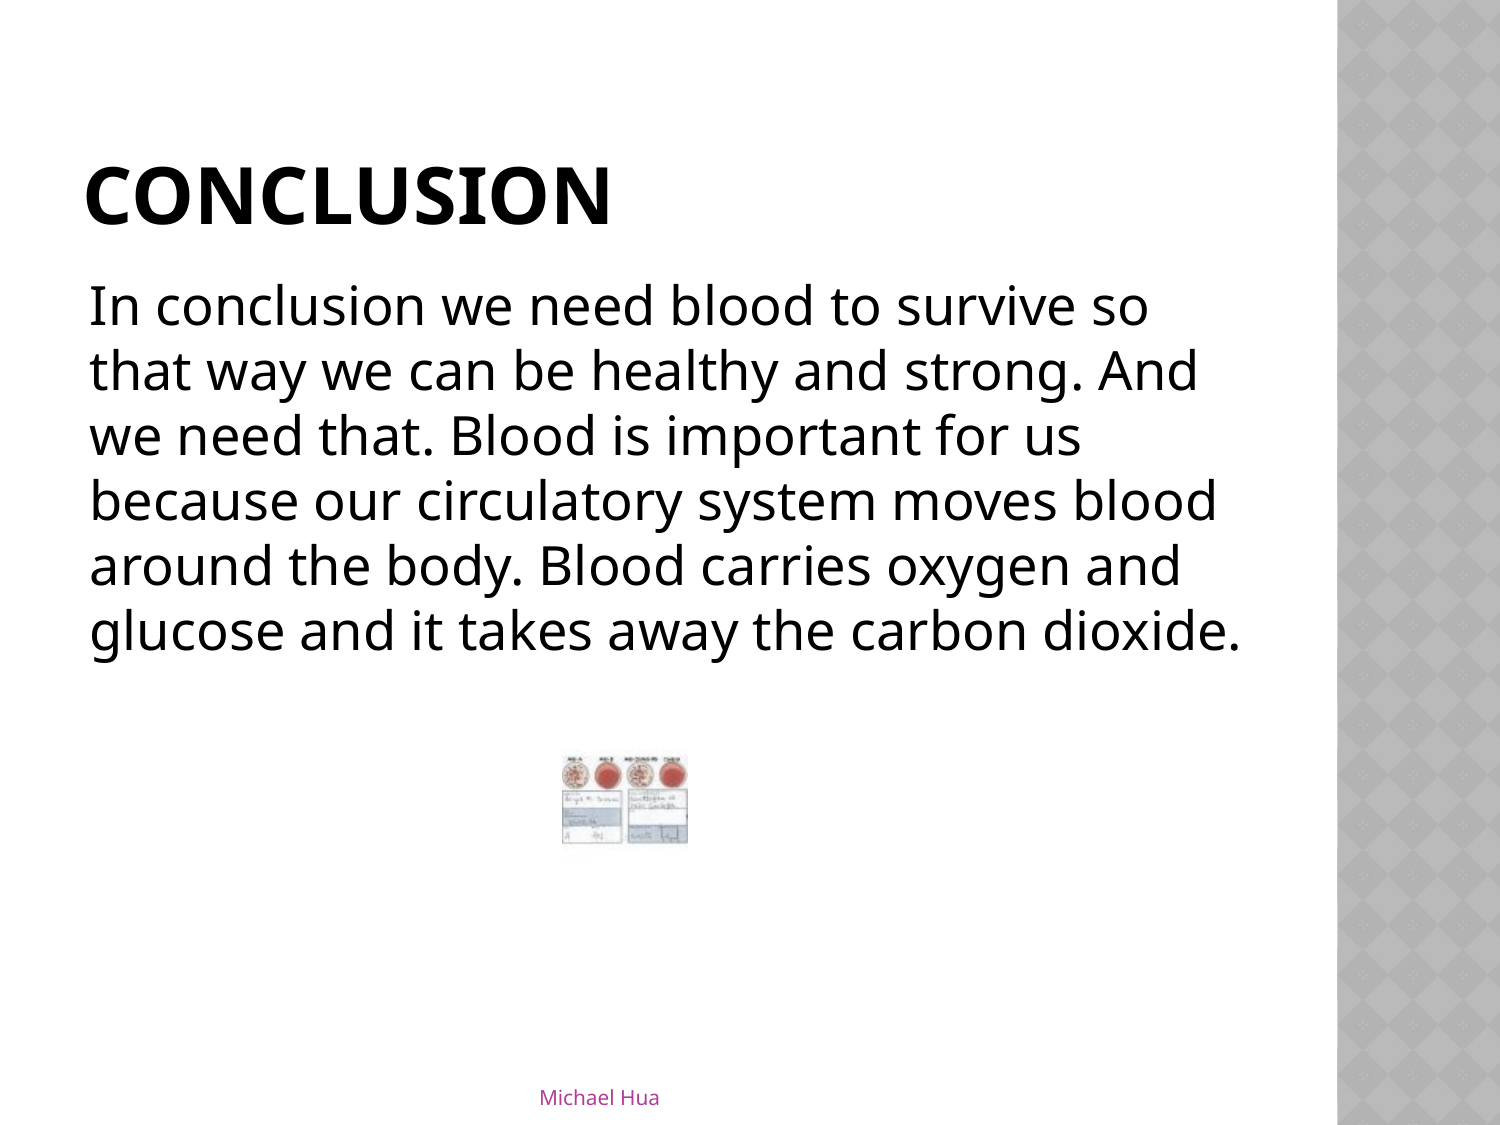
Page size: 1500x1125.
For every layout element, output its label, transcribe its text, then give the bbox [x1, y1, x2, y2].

footer Michael Hua [75, 1075, 675, 1114]
title Conclusion [75, 52, 1263, 240]
list In conclusion we need blood to survive so that way we can be healthy and strong. And we need that. Blood is important for us because our circulatory system moves blood around the body. Blood carries oxygen and glucose and it takes away the carbon dioxide. [75, 264, 1263, 1059]
picture [562, 737, 688, 863]
